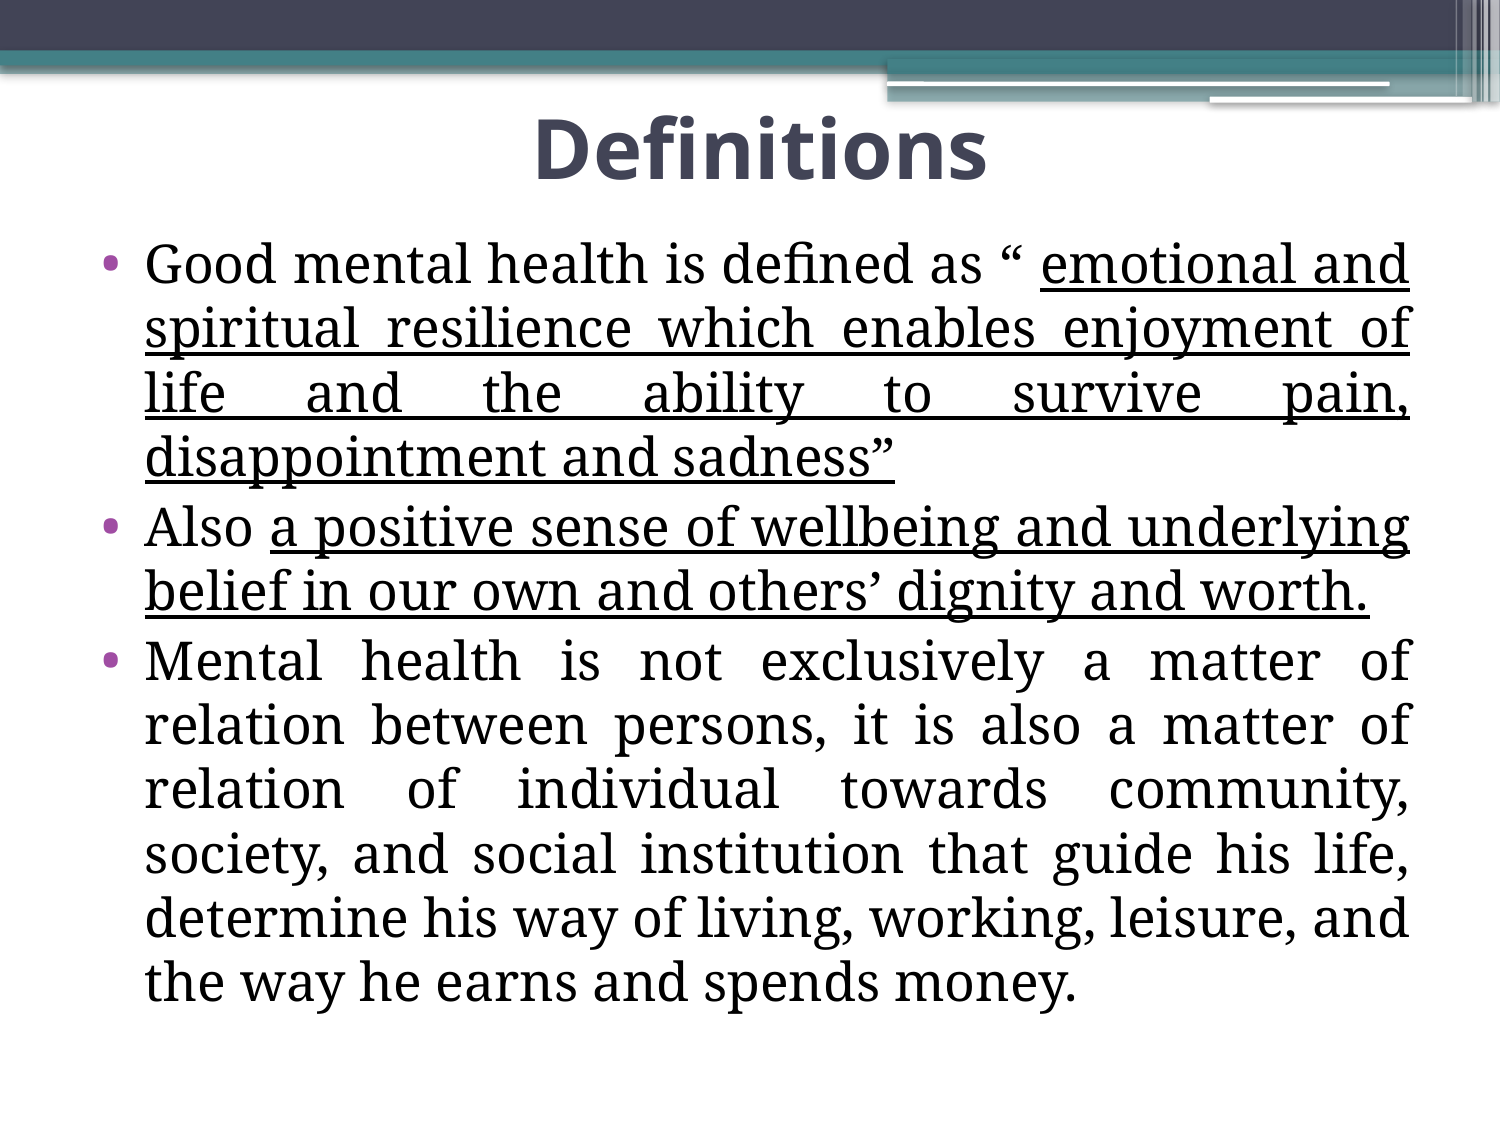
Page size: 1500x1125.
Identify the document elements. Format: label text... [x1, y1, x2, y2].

title Definitions [75, 82, 1425, 211]
list Good mental health is defined as “ emotional and spiritual resilience which enables enjoyment of life and the ability to survive pain, disappointment and sadness” Also a positive sense of wellbeing and underlying belief in our own and others’ dignity and worth. Mental health is not exclusively a matter of relation between persons, it is also a matter of relation of individual towards community, society, and social institution that guide his life, determine his way of living, working, leisure, and the way he earns and spends money. [75, 222, 1425, 1079]
